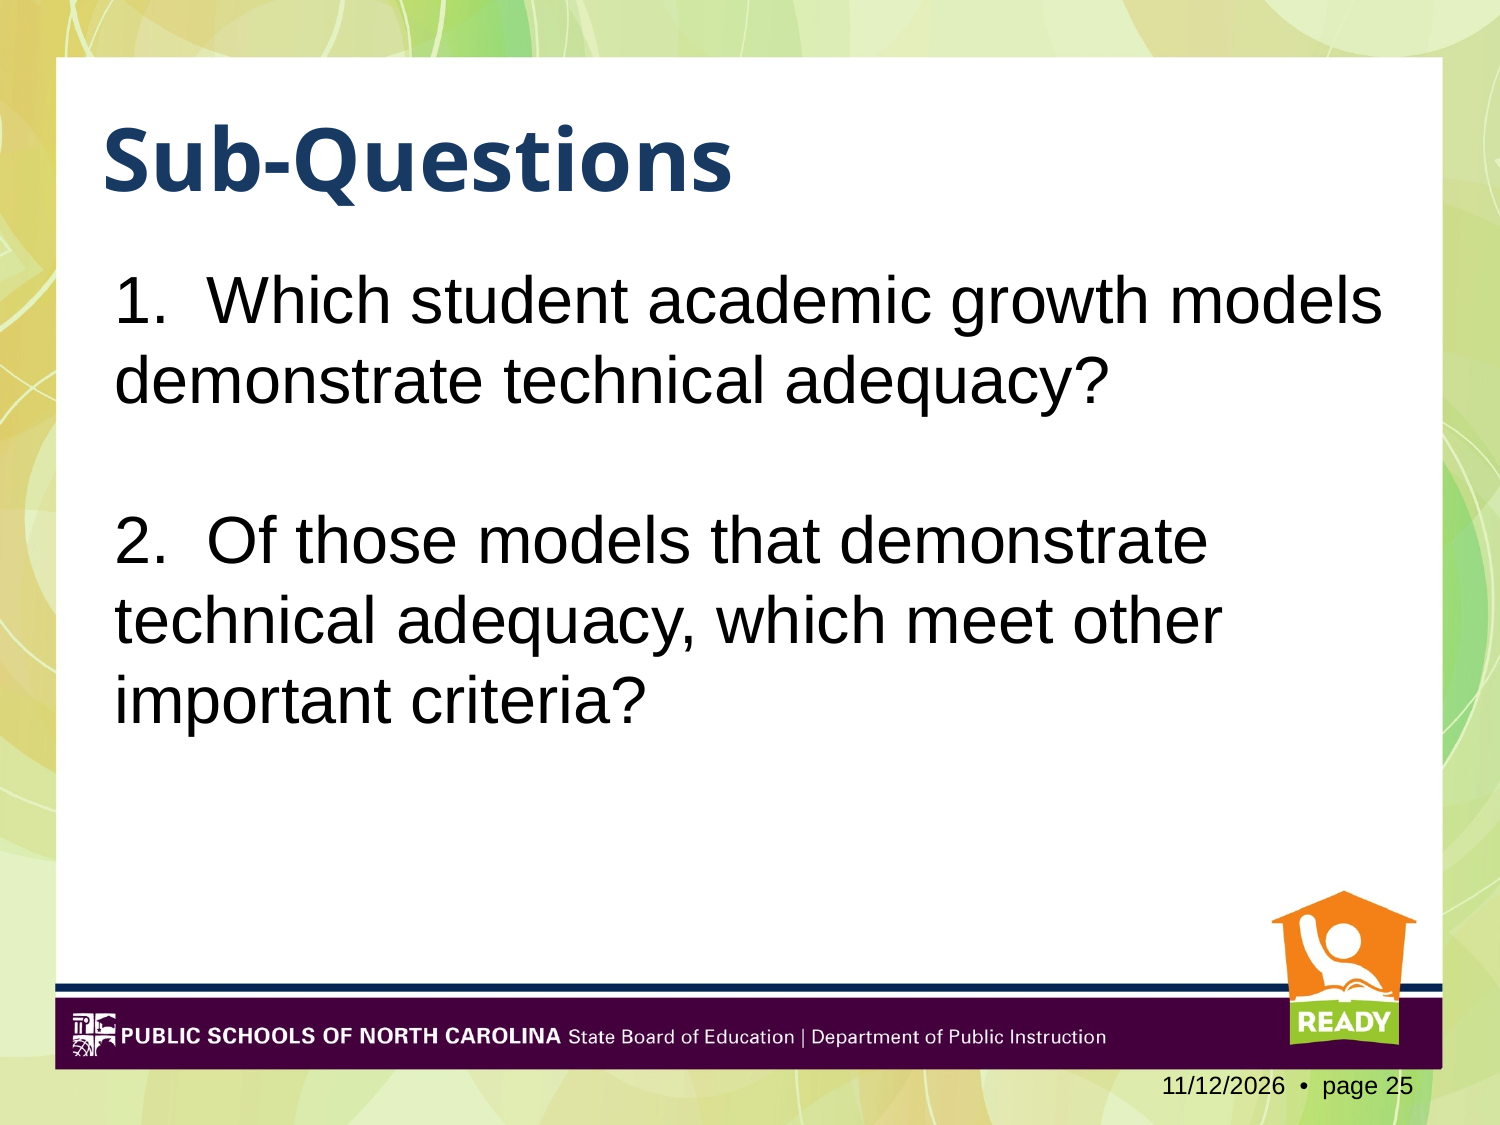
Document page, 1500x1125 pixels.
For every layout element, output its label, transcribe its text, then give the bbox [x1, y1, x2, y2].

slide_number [1147, 1062, 1460, 1122]
title Sub-Questions [87, 87, 1413, 225]
picture [0, 0, 1500, 1125]
text_box 1. Which student academic growth models demonstrate technical adequacy? 2. Of those models that demonstrate technical adequacy, which meet other important criteria? [99, 249, 1425, 825]
